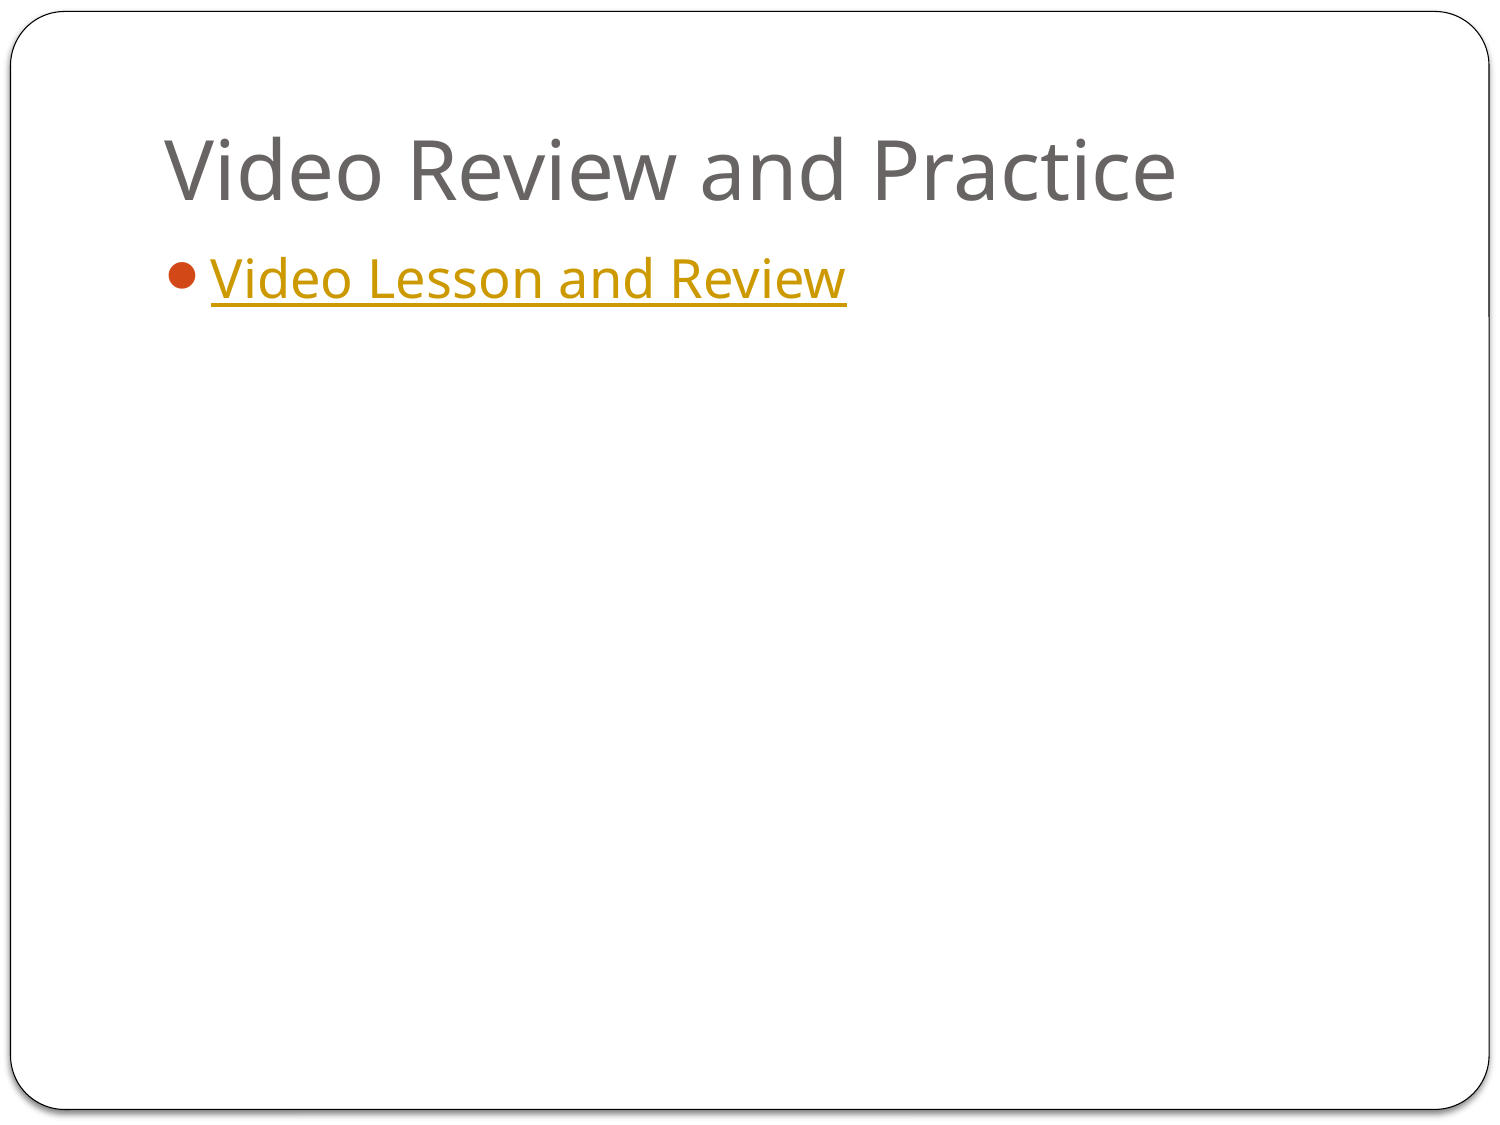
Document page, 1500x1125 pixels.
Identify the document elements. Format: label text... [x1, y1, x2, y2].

list Video Lesson and Review [150, 237, 1425, 988]
title Video Review and Practice [150, 45, 1425, 233]
